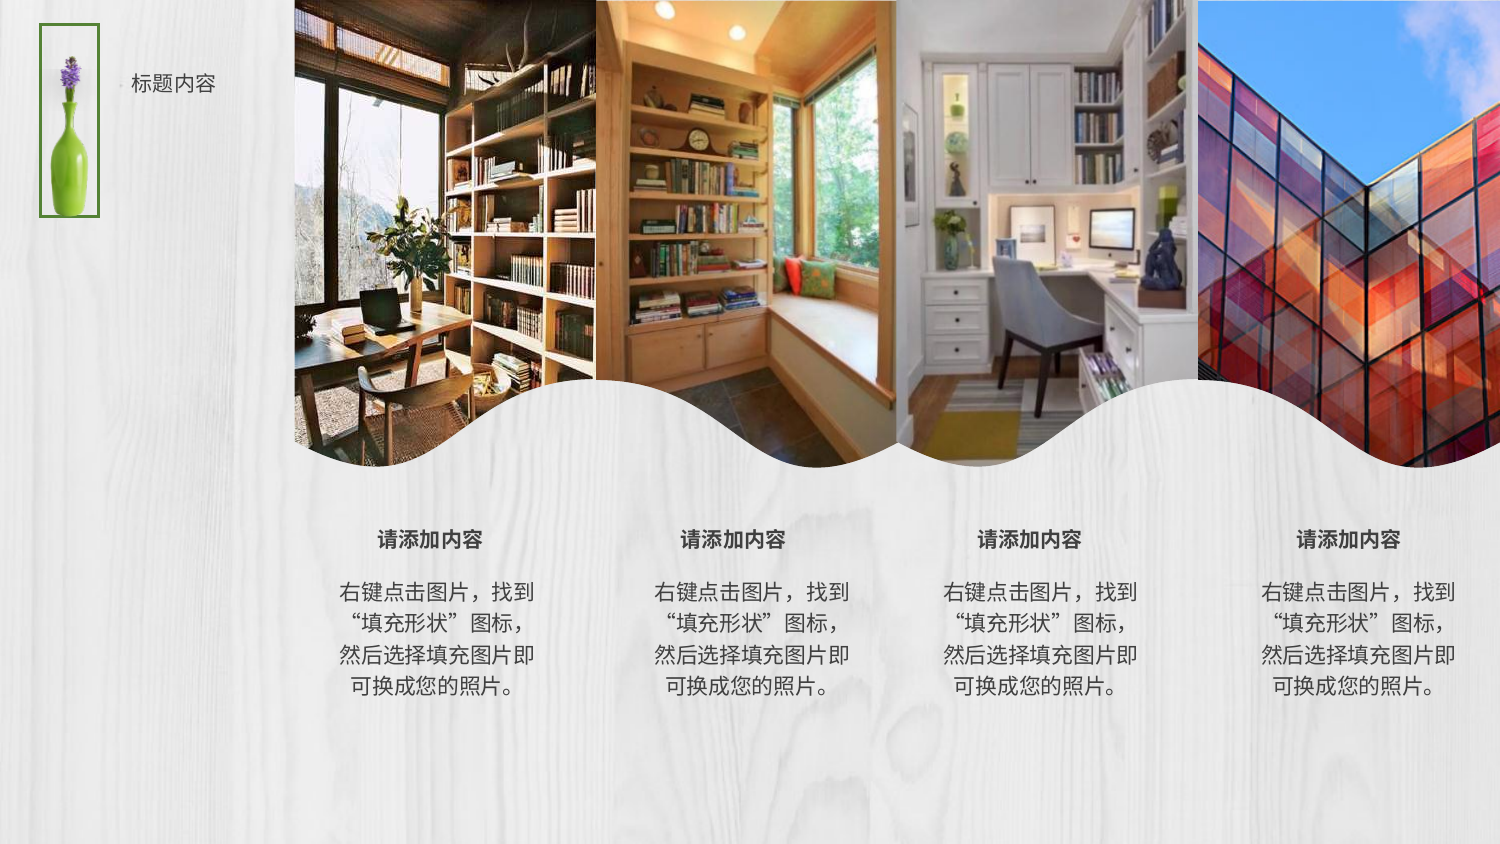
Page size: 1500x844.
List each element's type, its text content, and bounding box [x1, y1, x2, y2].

text_box 请添加内容 [962, 519, 1171, 560]
text_box 请添加内容 [362, 519, 571, 560]
text_box 标题内容 [116, 63, 317, 104]
text_box [895, 0, 1196, 468]
text_box 请添加内容 [1281, 519, 1490, 560]
text_box 请添加内容 [665, 519, 874, 560]
text_box 右键点击图片，找到“填充形状”图标，然后选择填充图片即可换成您的照片。 [634, 565, 870, 707]
text_box [595, 0, 898, 469]
text_box 右键点击图片，找到“填充形状”图标，然后选择填充图片即可换成您的照片。 [1241, 565, 1477, 707]
text_box [1196, 0, 1500, 469]
text_box 右键点击图片，找到“填充形状”图标，然后选择填充图片即可换成您的照片。 [320, 565, 556, 707]
picture [0, 0, 1500, 844]
text_box 右键点击图片，找到“填充形状”图标，然后选择填充图片即可换成您的照片。 [923, 565, 1159, 707]
text_box [293, 0, 595, 468]
